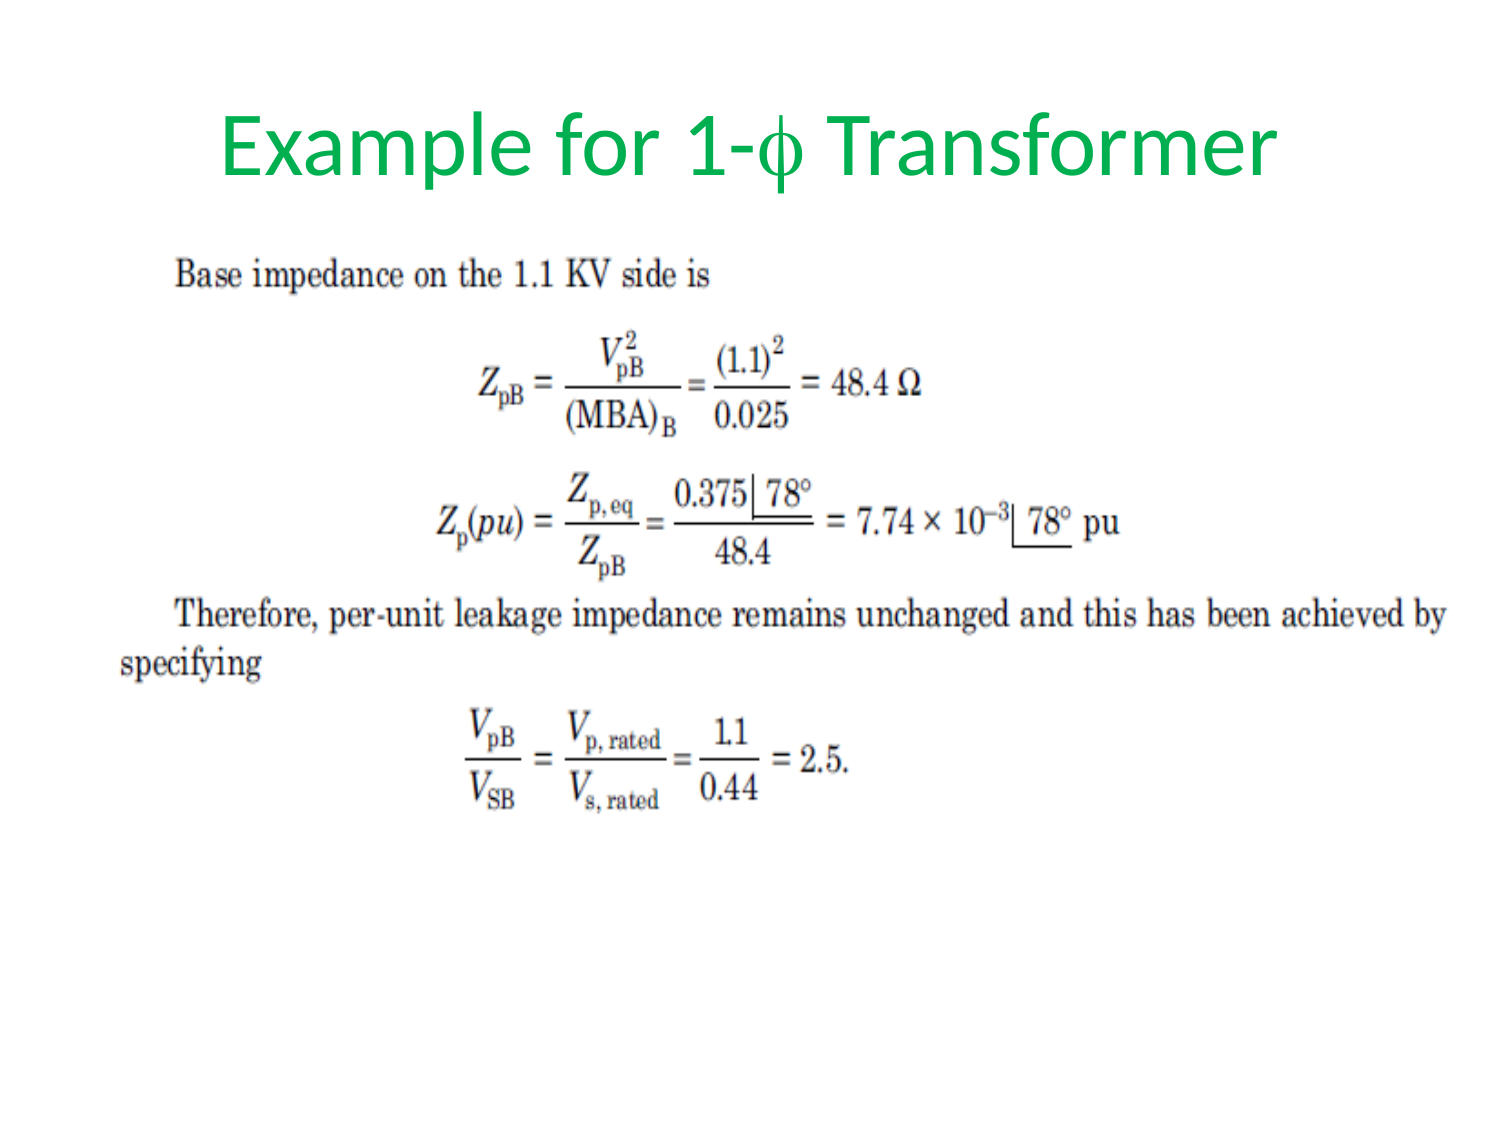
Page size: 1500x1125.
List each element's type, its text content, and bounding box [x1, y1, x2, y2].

picture [100, 255, 1474, 835]
title Example for 1- Transformer [75, 45, 1425, 233]
